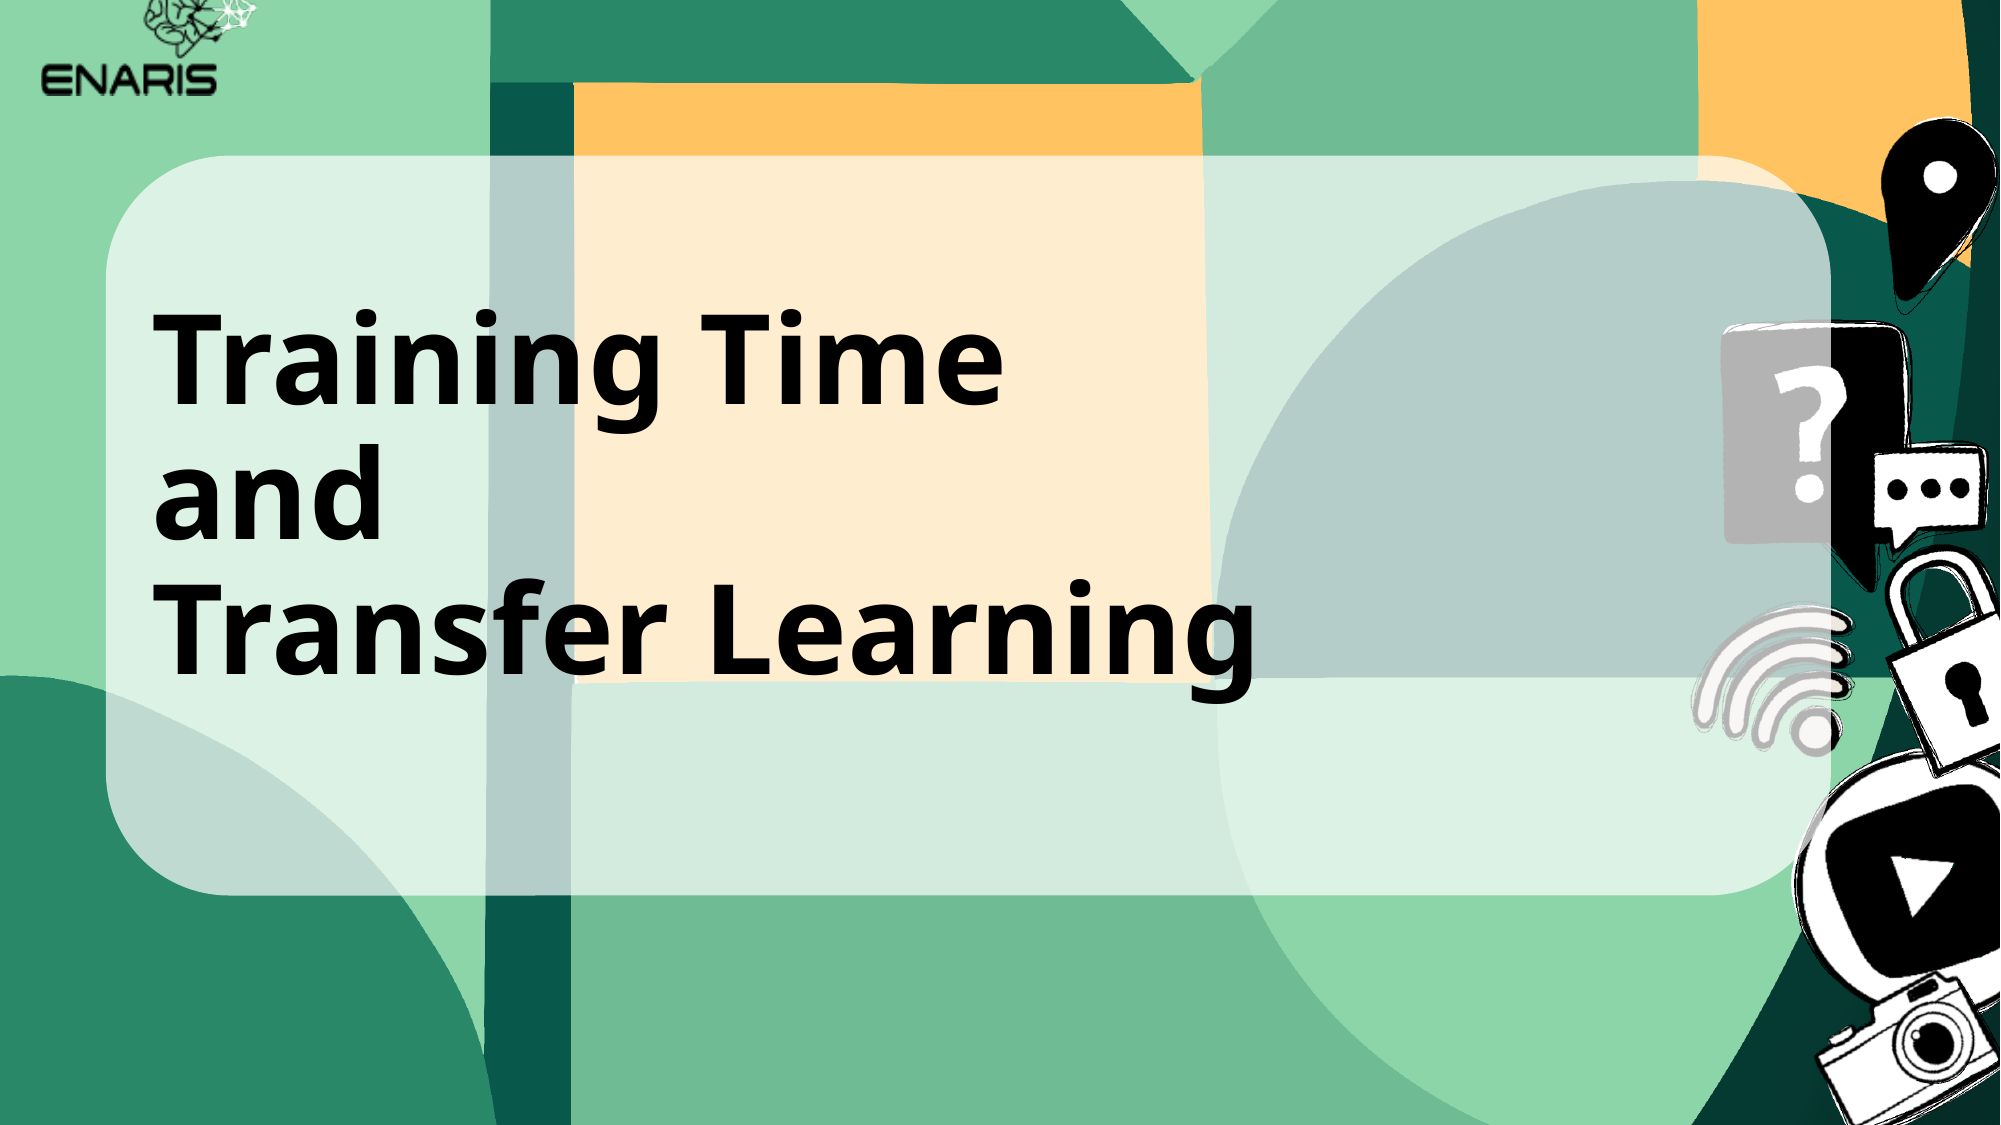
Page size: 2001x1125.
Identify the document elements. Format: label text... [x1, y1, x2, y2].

picture [0, 0, 2000, 1125]
title Training Time and Transfer Learning [136, 126, 1719, 710]
